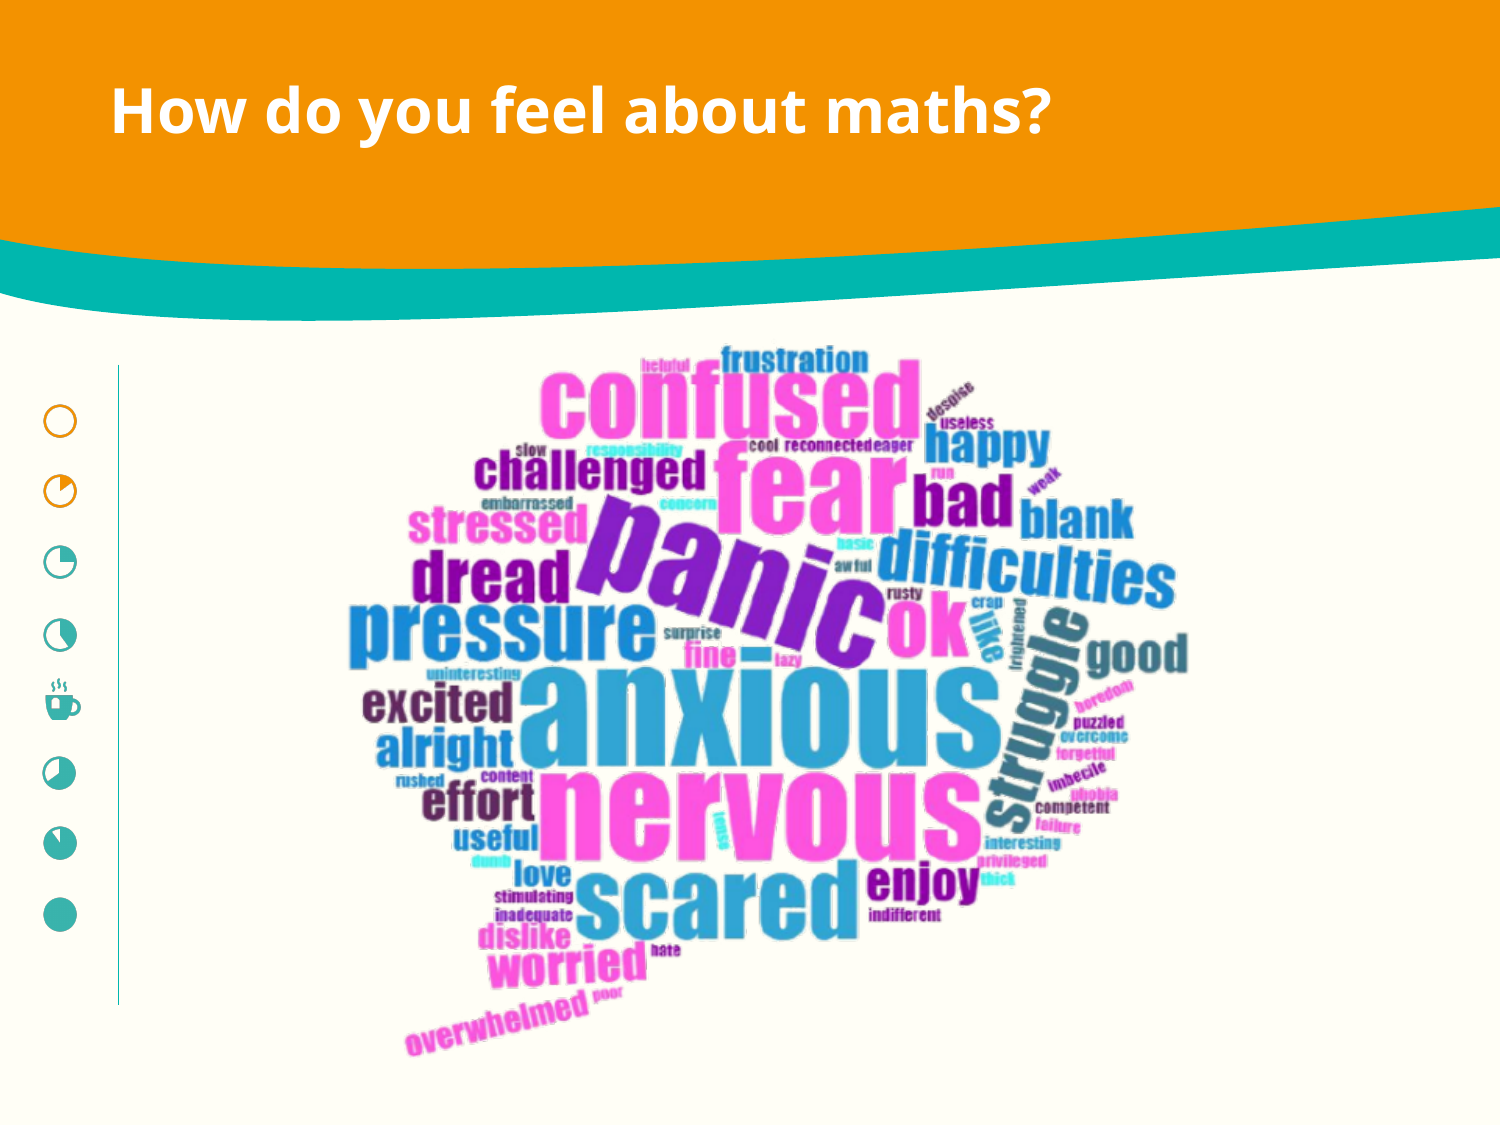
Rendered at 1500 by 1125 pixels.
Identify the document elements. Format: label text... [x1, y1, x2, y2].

picture [39, 470, 81, 512]
picture [36, 672, 90, 726]
picture [39, 822, 81, 864]
picture [39, 400, 81, 442]
picture [39, 541, 81, 583]
picture [327, 330, 1209, 1076]
list How do you feel about maths? [95, 72, 1405, 263]
picture [39, 614, 81, 656]
picture [38, 752, 80, 794]
picture [39, 893, 81, 936]
